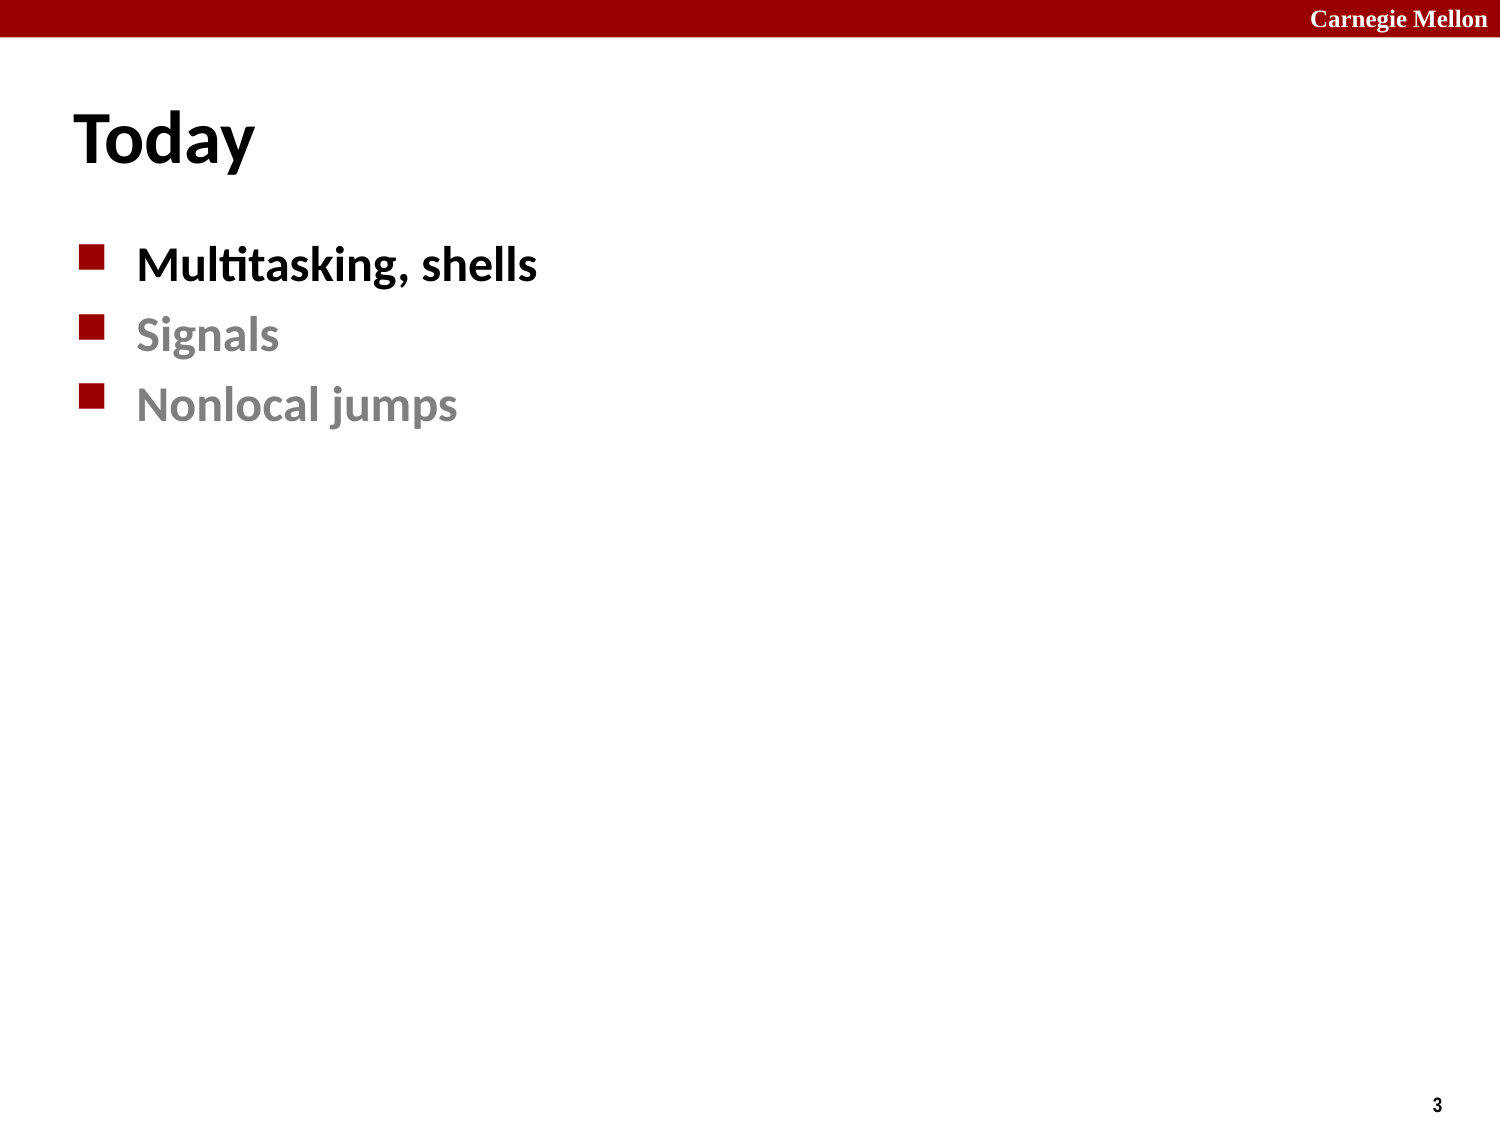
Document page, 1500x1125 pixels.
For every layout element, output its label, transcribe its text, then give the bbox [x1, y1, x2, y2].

list Multitasking, shells Signals Nonlocal jumps [64, 223, 1361, 1040]
title Today [58, 71, 1305, 197]
